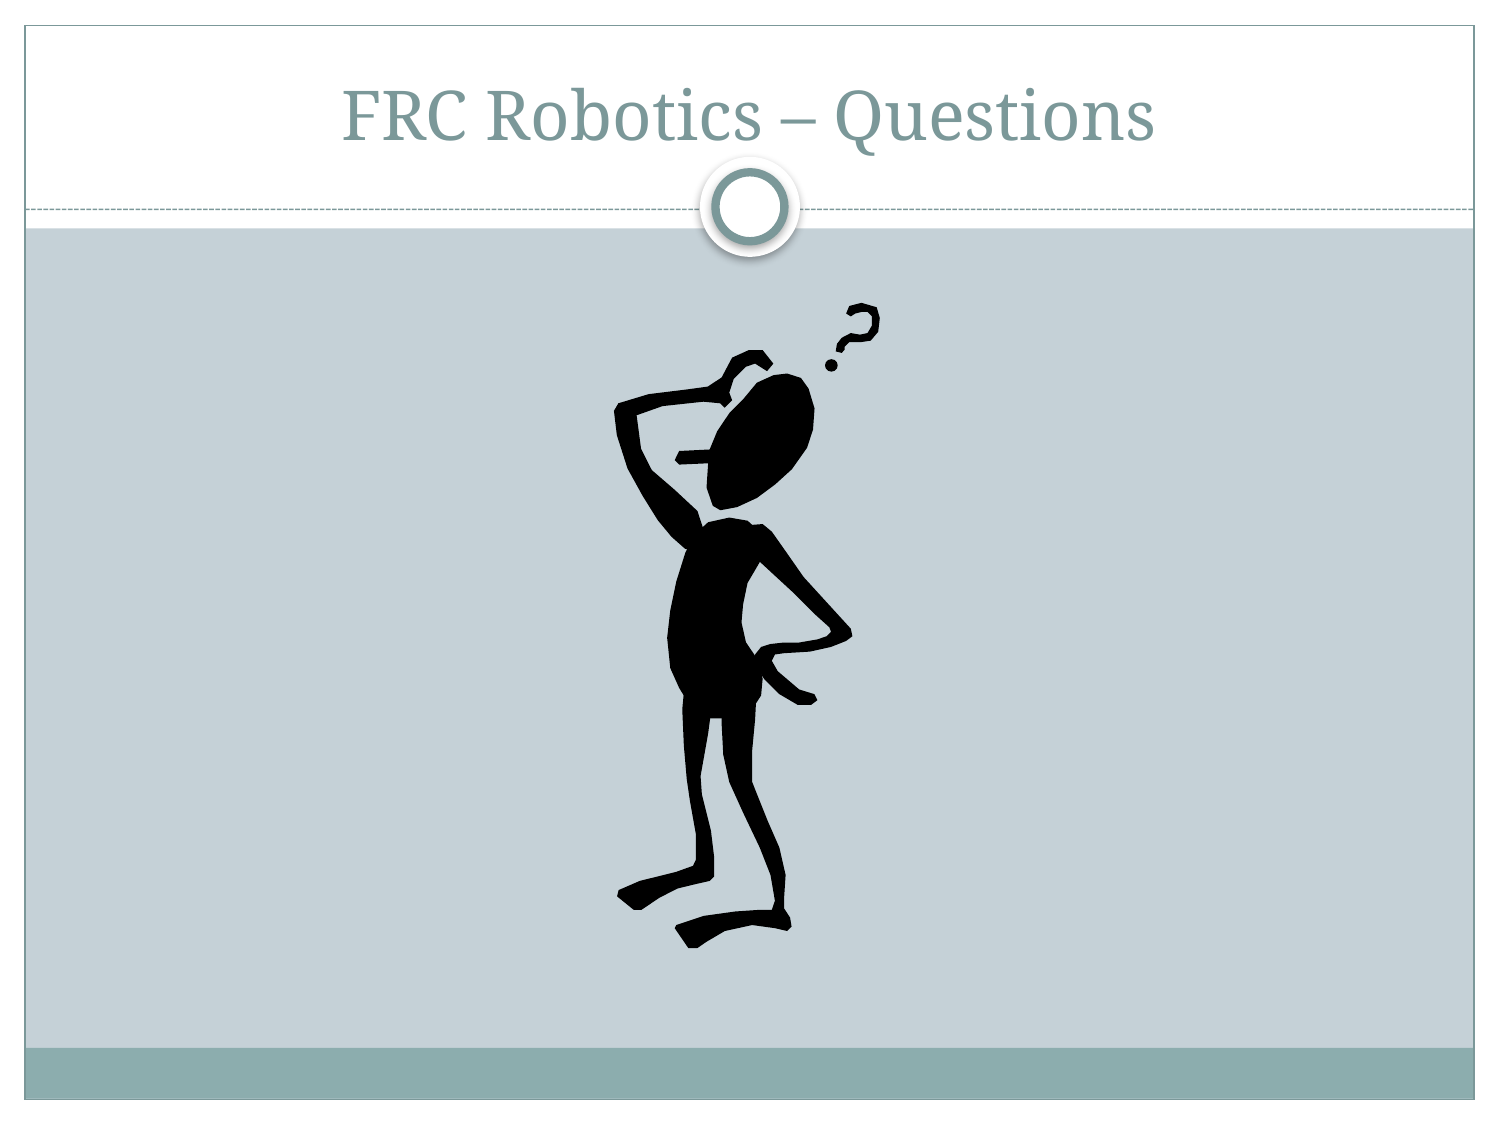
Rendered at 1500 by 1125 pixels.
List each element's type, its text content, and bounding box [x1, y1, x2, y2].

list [613, 302, 881, 949]
title FRC Robotics – Questions [49, 37, 1450, 162]
